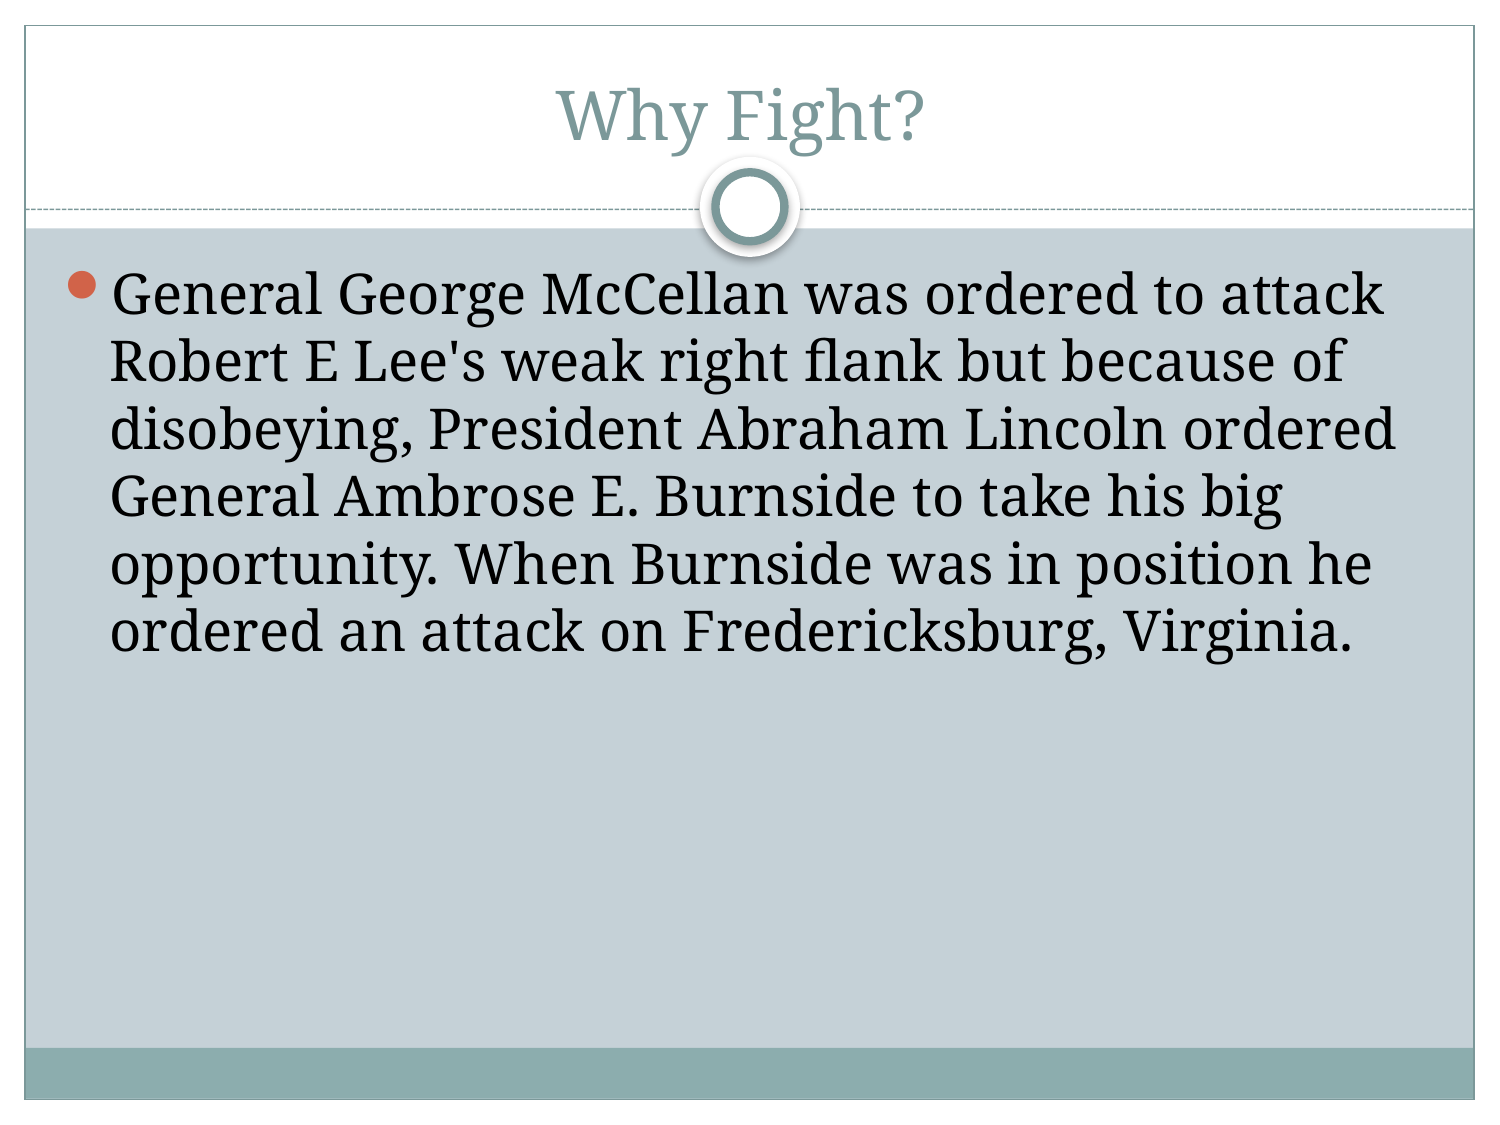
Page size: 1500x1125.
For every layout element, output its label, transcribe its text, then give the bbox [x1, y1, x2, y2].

list General George McCellan was ordered to attack Robert E Lee's weak right flank but because of disobeying, President Abraham Lincoln ordered General Ambrose E. Burnside to take his big opportunity. When Burnside was in position he ordered an attack on Fredericksburg, Virginia. [49, 250, 1445, 1001]
title Why Fight? [49, 37, 1450, 162]
